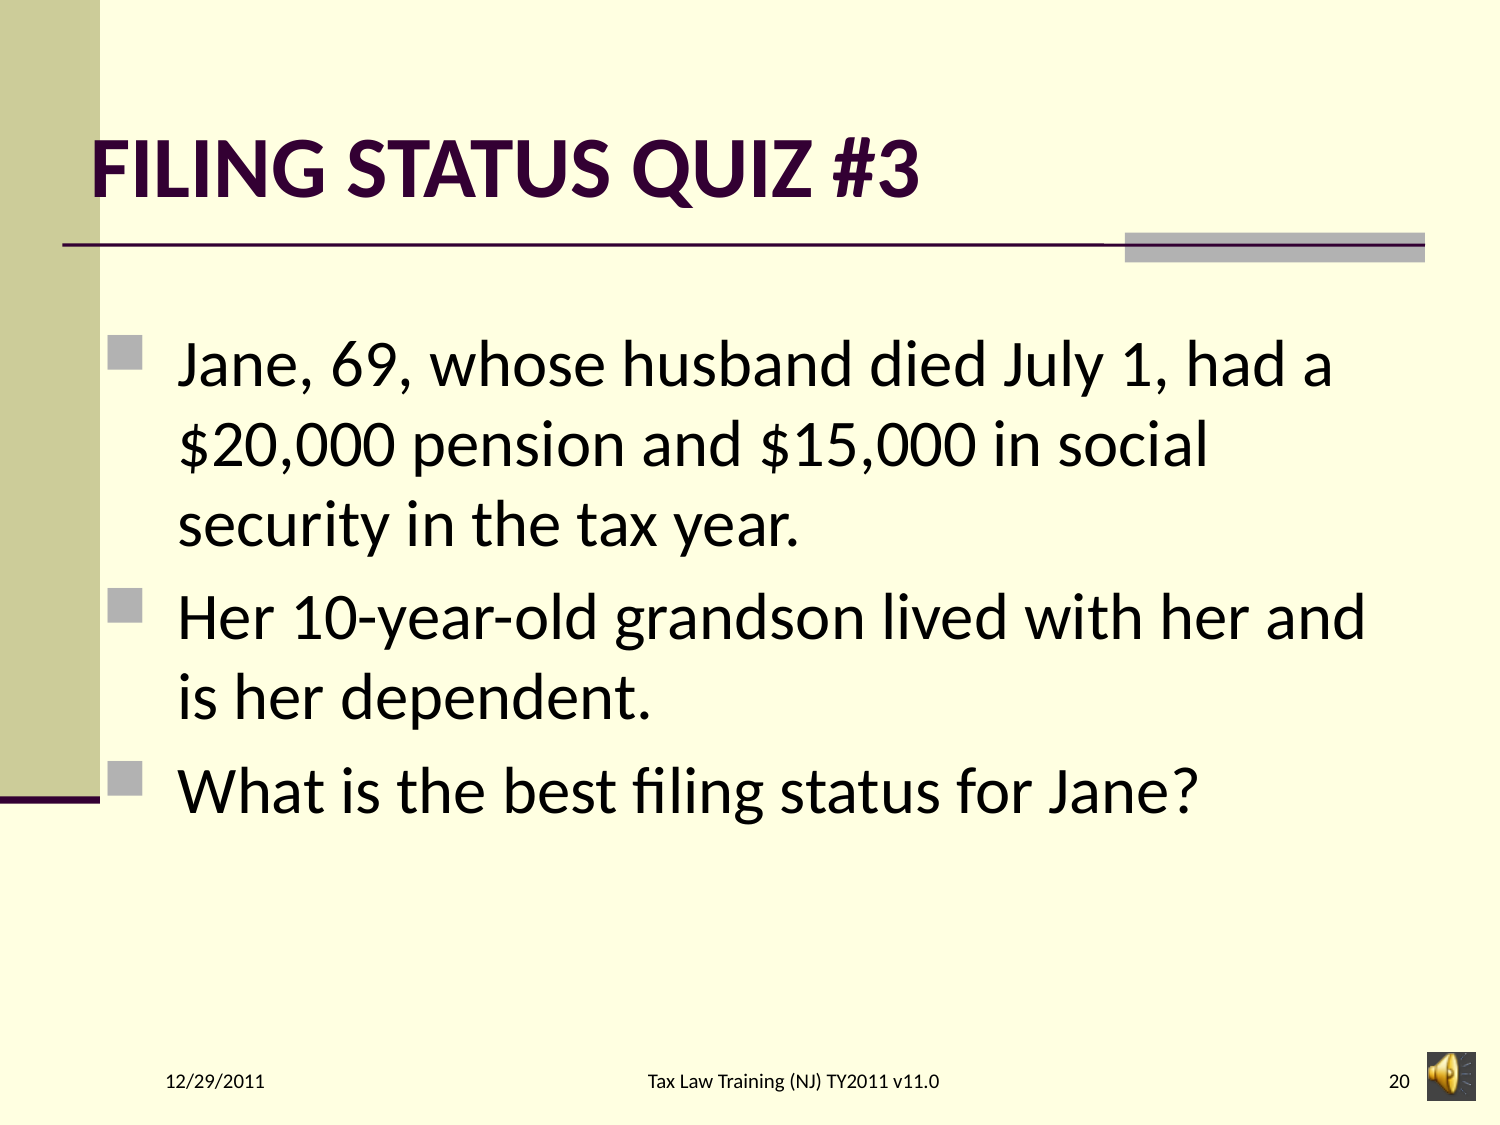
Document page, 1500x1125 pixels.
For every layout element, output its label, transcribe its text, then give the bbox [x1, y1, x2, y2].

slide_number 20 [1112, 1049, 1426, 1101]
picture [1426, 1051, 1477, 1102]
list Jane, 69, whose husband died July 1, had a $20,000 pension and $15,000 in social security in the tax year. Her 10-year-old grandson lived with her and is her dependent. What is the best filing status for Jane? [87, 312, 1438, 988]
footer Tax Law Training (NJ) TY2011 v11.0 [549, 1049, 1038, 1101]
title FILING STATUS QUIZ #3 [75, 75, 1425, 250]
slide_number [149, 1050, 476, 1101]
